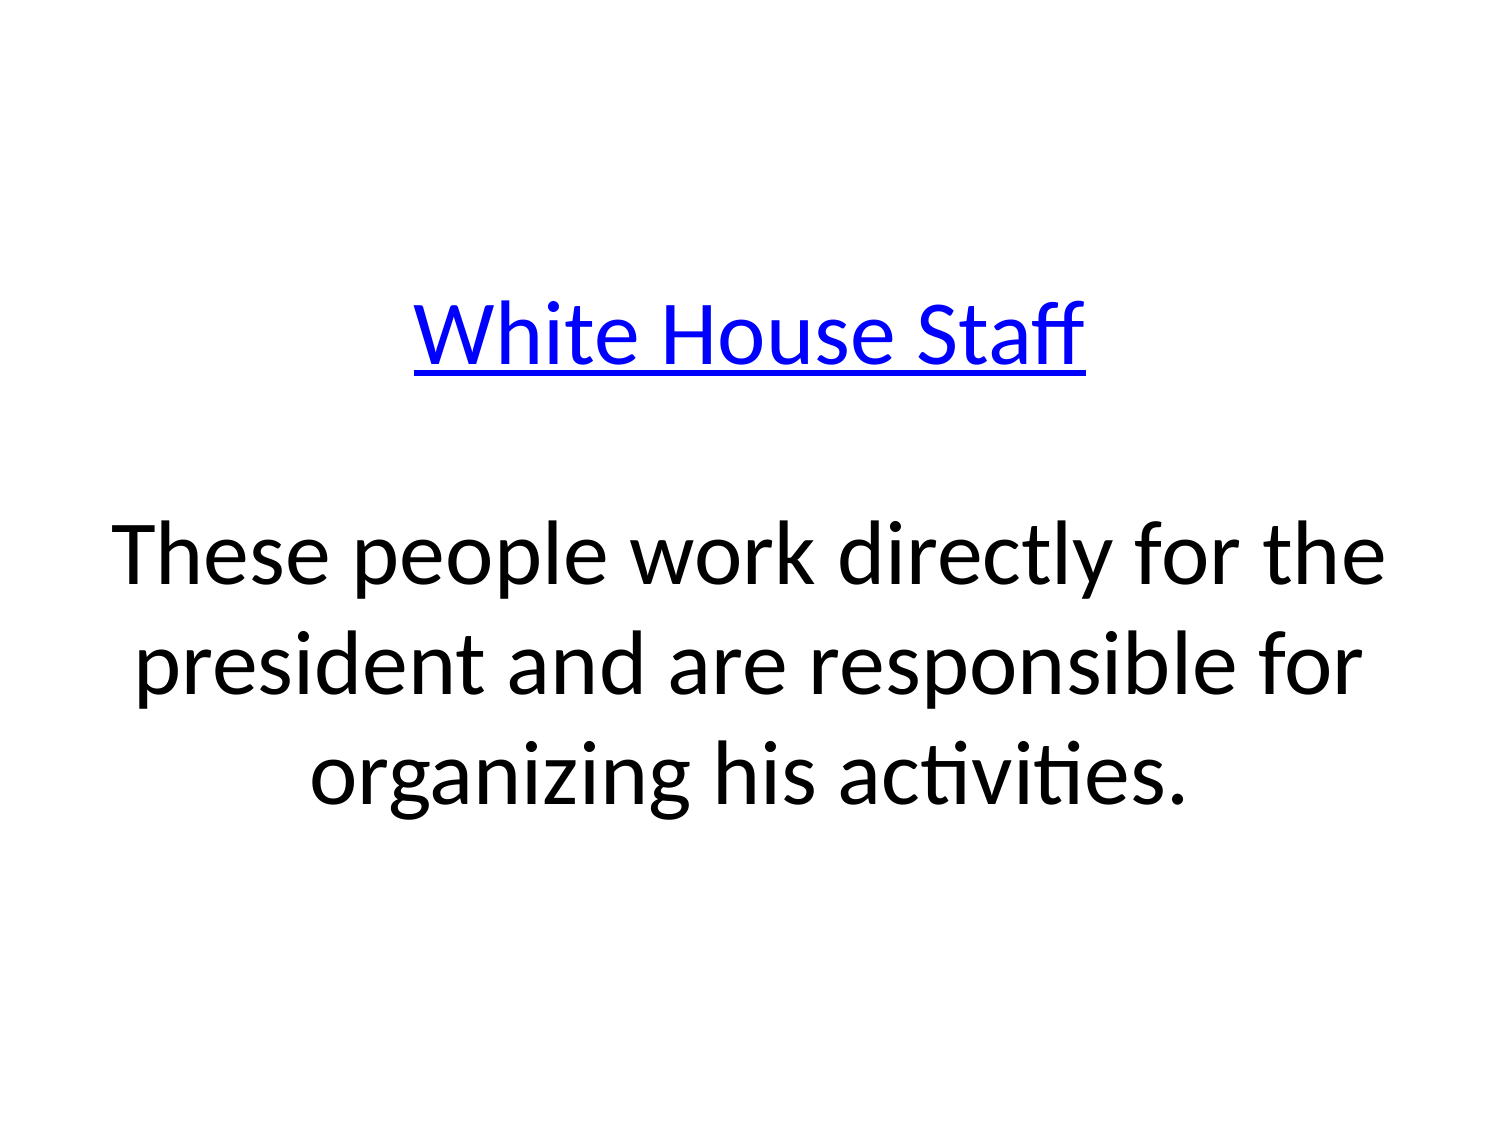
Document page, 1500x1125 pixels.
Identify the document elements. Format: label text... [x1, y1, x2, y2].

title White House Staff These people work directly for the president and are responsible for organizing his activities. [74, 44, 1426, 1051]
